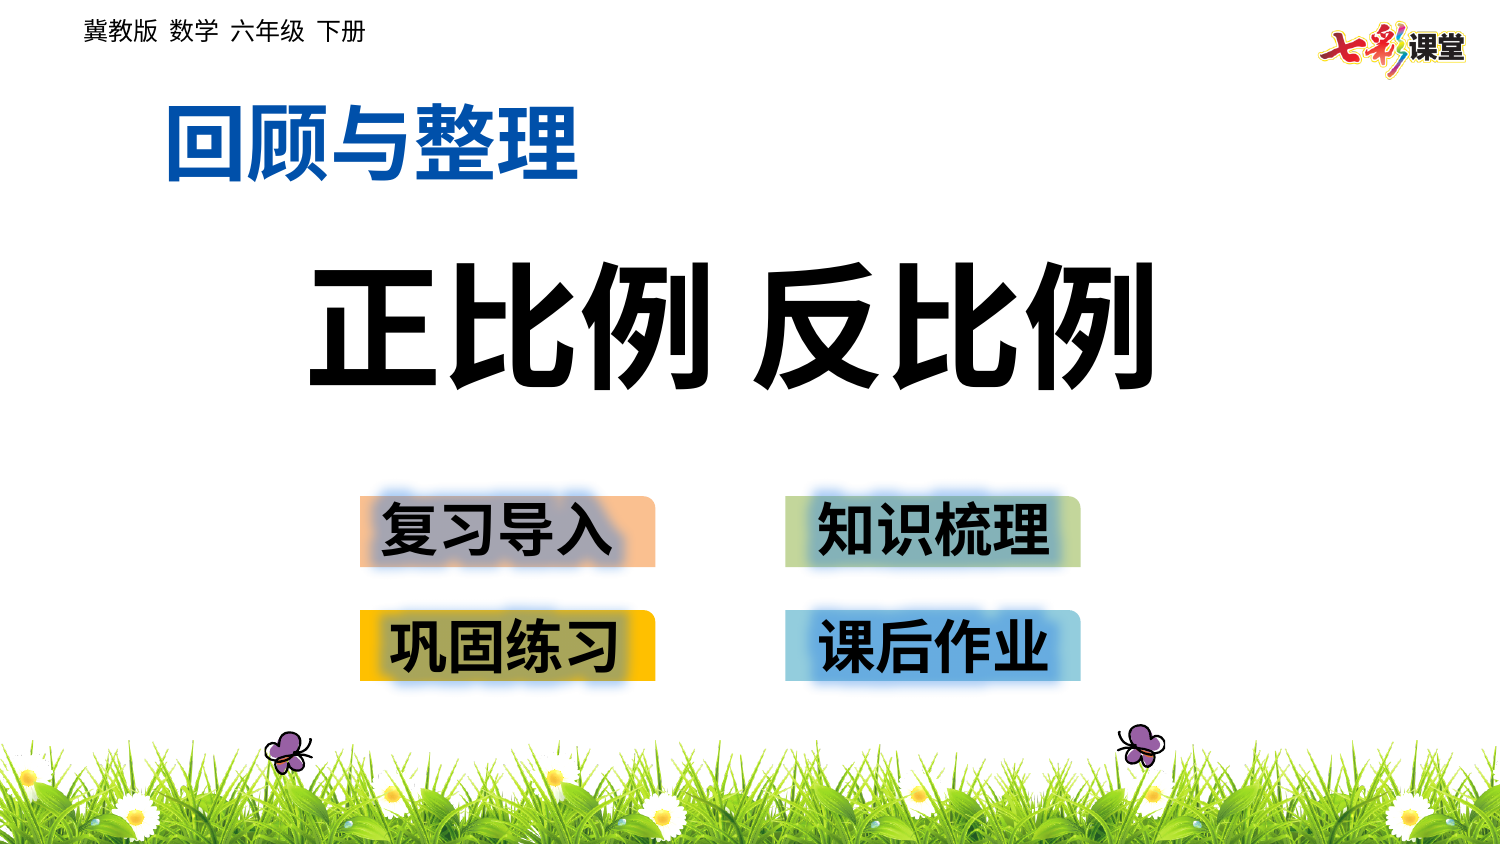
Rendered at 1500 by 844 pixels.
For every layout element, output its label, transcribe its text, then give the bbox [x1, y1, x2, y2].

text_box 知识梳理 [798, 481, 1071, 575]
text_box [653, 497, 658, 570]
text_box 巩固练习 [370, 598, 642, 693]
text_box 复习导入 [361, 481, 634, 575]
text_box 课后作业 [798, 598, 1070, 693]
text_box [0, 0, 904, 70]
text_box 正比例 反比例 [293, 235, 1173, 412]
text_box 回顾与整理 [152, 85, 592, 197]
picture [0, 723, 1500, 844]
picture [1316, 20, 1468, 80]
